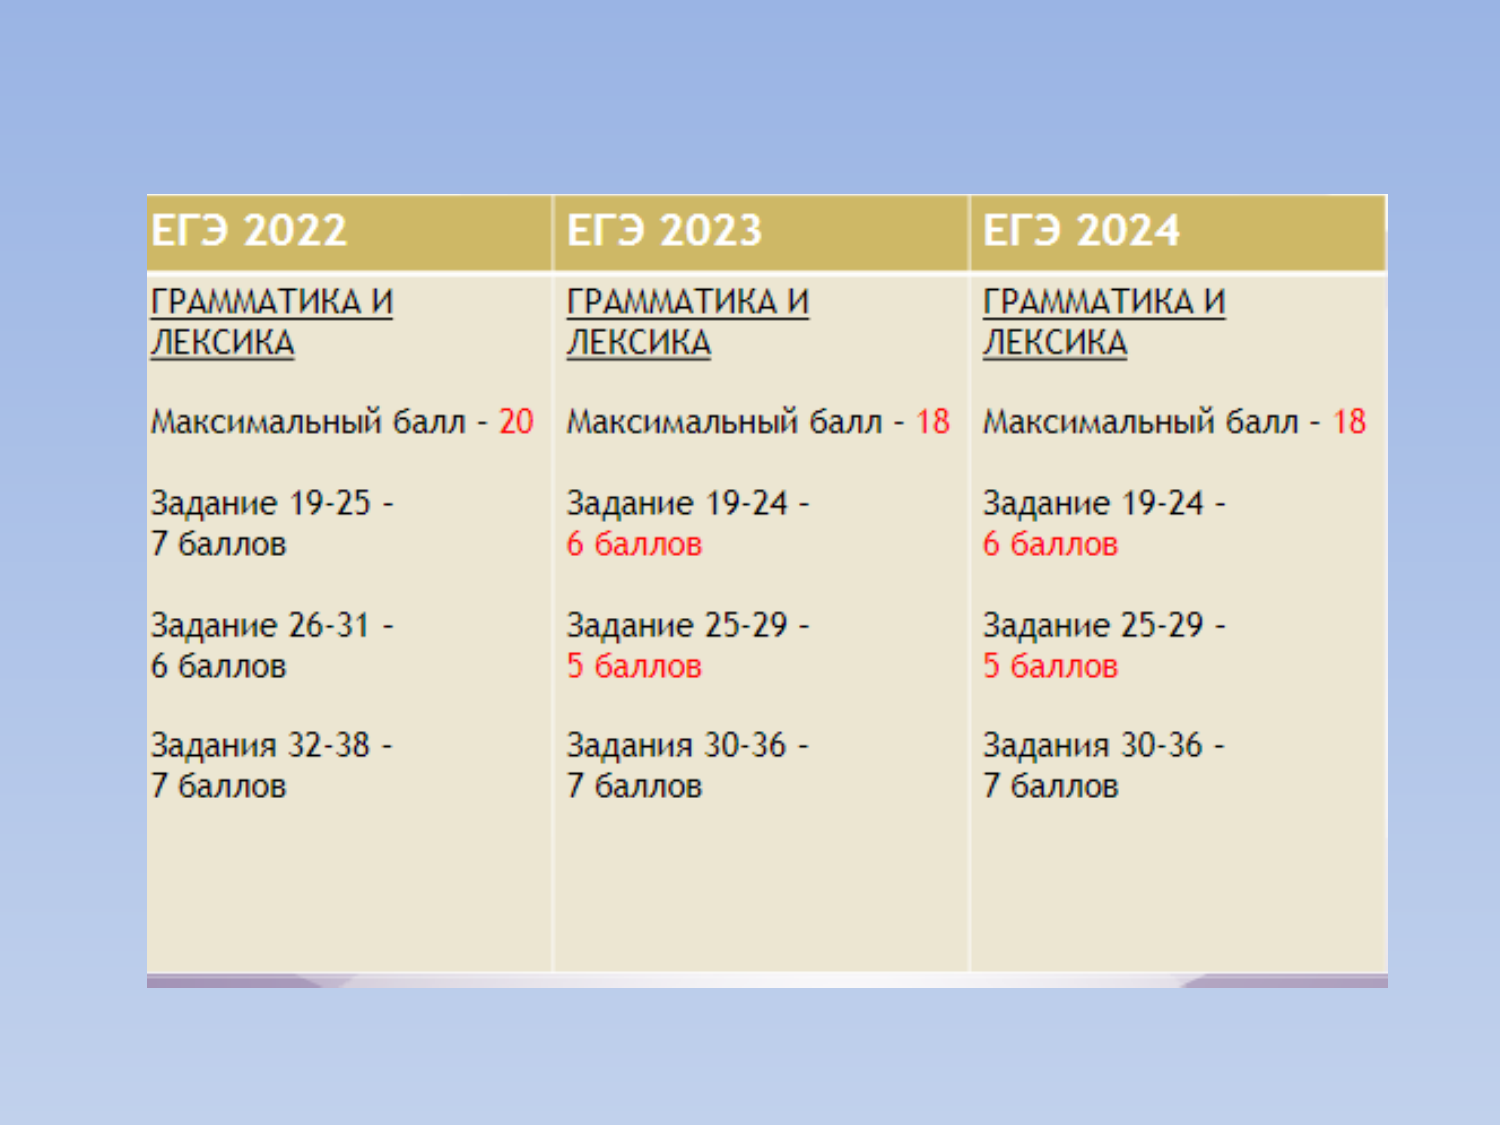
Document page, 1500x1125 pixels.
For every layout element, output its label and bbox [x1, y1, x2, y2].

list [147, 194, 1389, 988]
